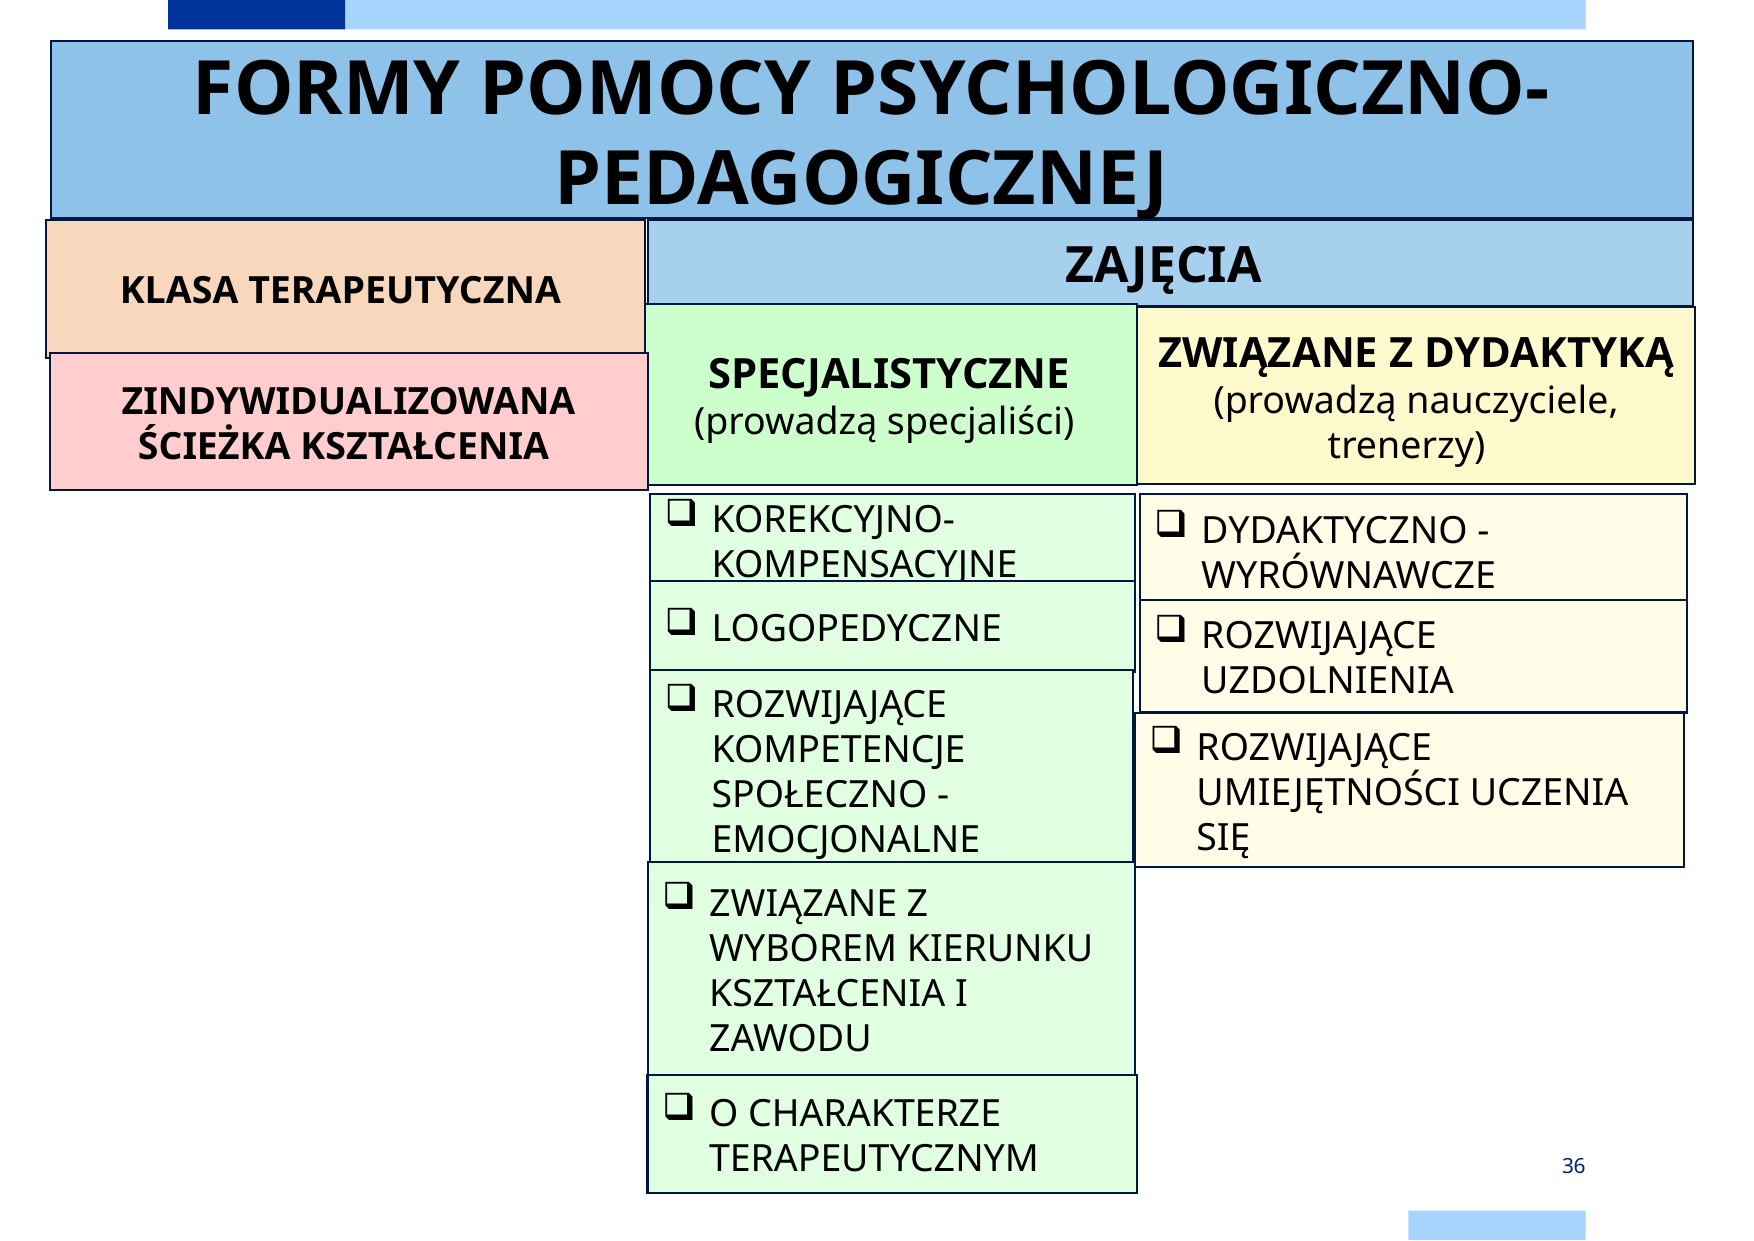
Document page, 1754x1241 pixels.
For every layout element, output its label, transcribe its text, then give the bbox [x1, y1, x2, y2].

slide_number 36 [1408, 1151, 1586, 1182]
text_box LOGOPEDYCZNE [649, 580, 1136, 673]
text_box ROZWIJAJĄCE UZDOLNIENIA [1139, 599, 1688, 714]
text_box SPECJALISTYCZNE (prowadzą specjaliści) [646, 303, 1138, 486]
text_box ZINDYWIDUALIZOWANA ŚCIEŻKA KSZTAŁCENIA [49, 352, 649, 491]
text_box ZWIĄZANE Z DYDAKTYKĄ (prowadzą nauczyciele, trenerzy) [1136, 306, 1696, 485]
text_box KLASA TERAPEUTYCZNA [45, 219, 646, 359]
text_box ROZWIJAJĄCE KOMPETENCJE SPOŁECZNO -EMOCJONALNE [649, 669, 1134, 861]
text_box FORMY POMOCY PSYCHOLOGICZNO-PEDAGOGICZNEJ [50, 40, 1694, 219]
text_box ROZWIJAJĄCE UMIEJĘTNOŚCI UCZENIA SIĘ [1134, 712, 1685, 868]
text_box ZWIĄZANE Z WYBOREM KIERUNKU KSZTAŁCENIA I ZAWODU [647, 861, 1136, 1074]
text_box KOREKCYJNO-KOMPENSACYJNE [649, 493, 1136, 580]
text_box DYDAKTYCZNO - WYRÓWNAWCZE [1139, 493, 1688, 599]
text_box O CHARAKTERZE TERAPEUTYCZNYM [646, 1074, 1138, 1194]
text_box ZAJĘCIA [647, 219, 1694, 306]
